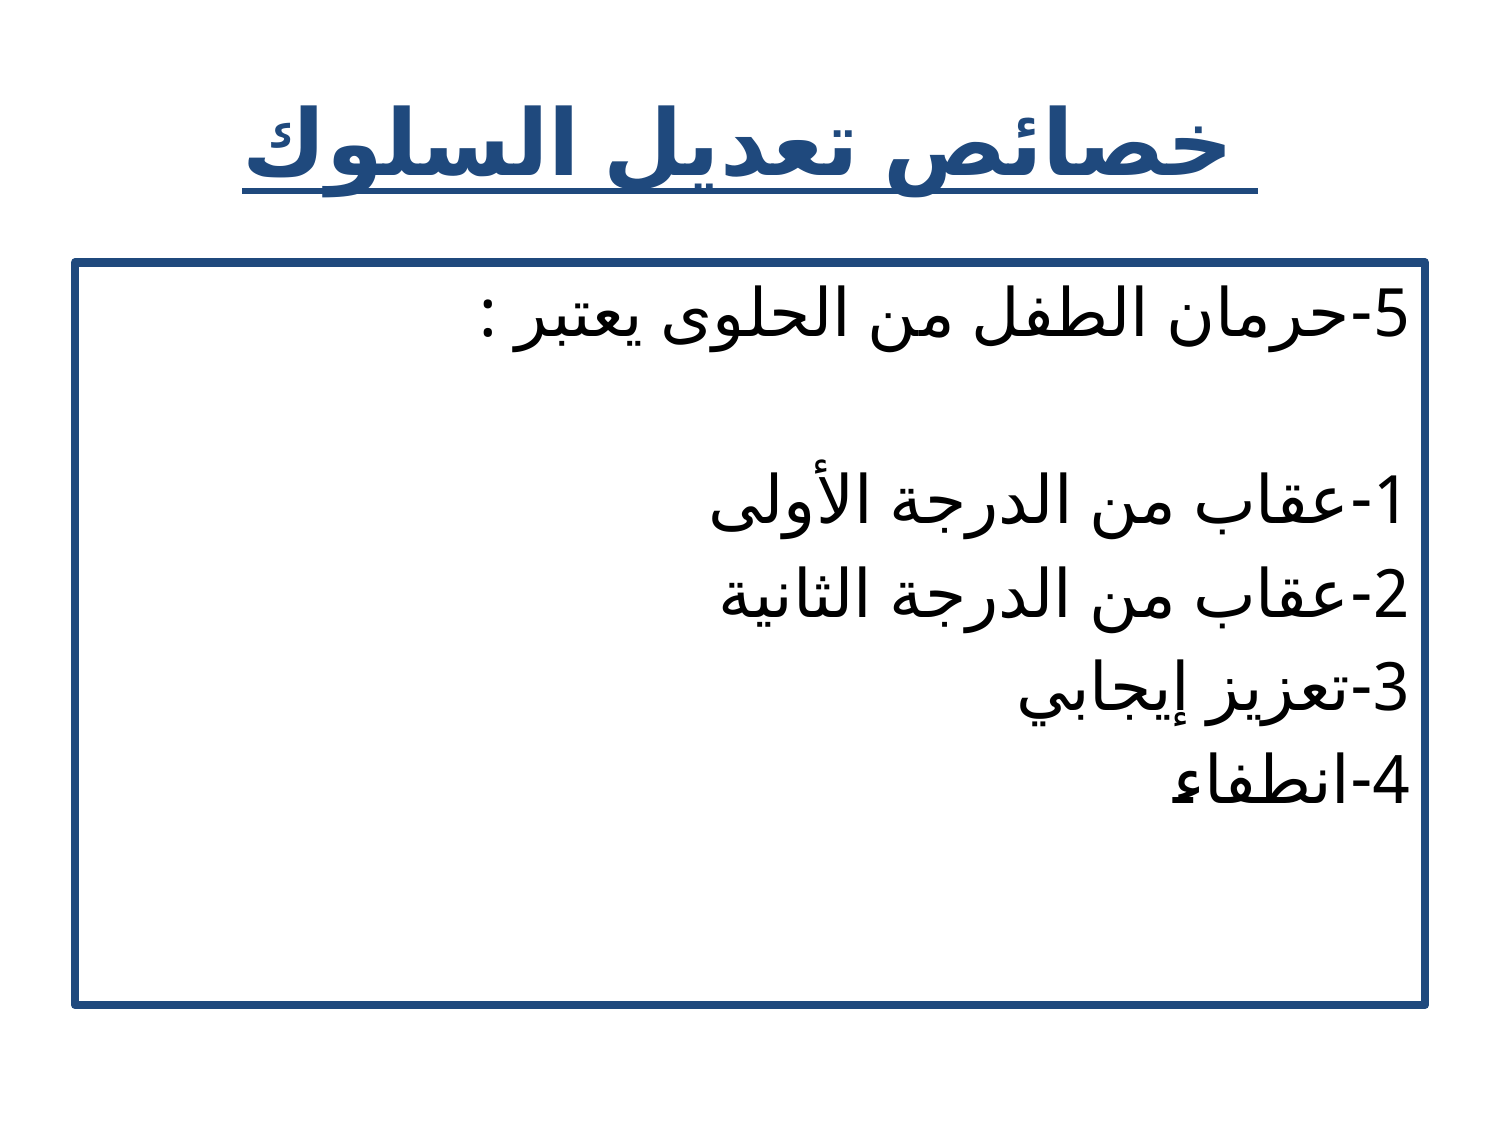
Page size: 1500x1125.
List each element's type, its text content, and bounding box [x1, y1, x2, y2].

title خصائص تعديل السلوك [75, 45, 1425, 233]
list 5-حرمان الطفل من الحلوى يعتبر : 1-عقاب من الدرجة الأولى 2-عقاب من الدرجة الثانية 3-تعزيز إيجابي 4-انطفاء [75, 262, 1425, 1005]
